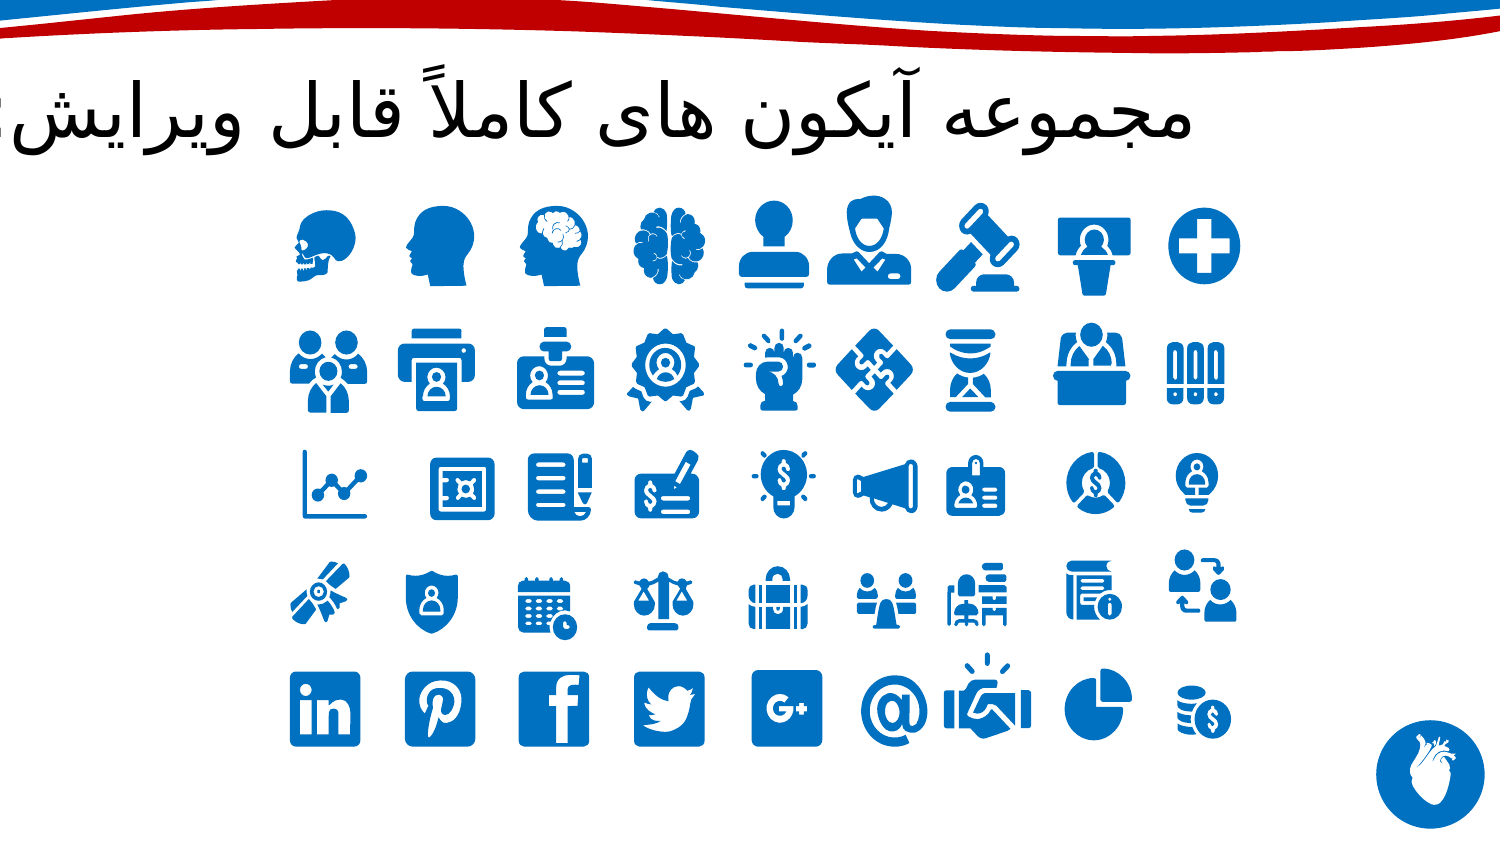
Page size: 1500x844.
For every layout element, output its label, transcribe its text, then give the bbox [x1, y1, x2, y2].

text_box [861, 675, 928, 747]
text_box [946, 454, 1006, 516]
text_box [289, 671, 361, 747]
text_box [1066, 451, 1126, 515]
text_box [516, 327, 595, 410]
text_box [1052, 322, 1131, 406]
text_box [670, 207, 706, 285]
text_box [1168, 207, 1241, 285]
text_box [1177, 685, 1232, 739]
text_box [936, 202, 1021, 292]
text_box [852, 459, 918, 514]
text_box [856, 573, 917, 629]
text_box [397, 328, 475, 411]
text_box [1057, 217, 1131, 296]
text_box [527, 453, 593, 521]
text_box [748, 566, 808, 630]
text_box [289, 330, 368, 413]
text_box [405, 570, 458, 634]
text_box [827, 195, 912, 285]
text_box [302, 449, 368, 519]
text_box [943, 652, 1032, 739]
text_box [626, 328, 705, 412]
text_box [633, 571, 694, 631]
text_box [290, 561, 350, 625]
text_box [634, 671, 705, 747]
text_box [1064, 668, 1133, 741]
text_box [294, 210, 356, 282]
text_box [945, 329, 996, 412]
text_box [751, 449, 817, 519]
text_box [738, 200, 810, 289]
text_box [404, 671, 476, 747]
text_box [517, 577, 578, 641]
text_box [1166, 342, 1225, 405]
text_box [406, 205, 475, 287]
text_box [1175, 452, 1219, 513]
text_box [430, 457, 495, 521]
text_box [633, 207, 668, 285]
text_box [947, 562, 1007, 627]
list مجموعه آیکون های کاملاً قابل ویرایش: B [0, 63, 1266, 153]
text_box [751, 670, 823, 747]
text_box [518, 671, 590, 747]
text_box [1066, 560, 1123, 620]
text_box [1168, 549, 1237, 622]
text_box [519, 205, 588, 287]
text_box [743, 328, 816, 411]
text_box [634, 449, 700, 519]
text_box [835, 328, 914, 411]
